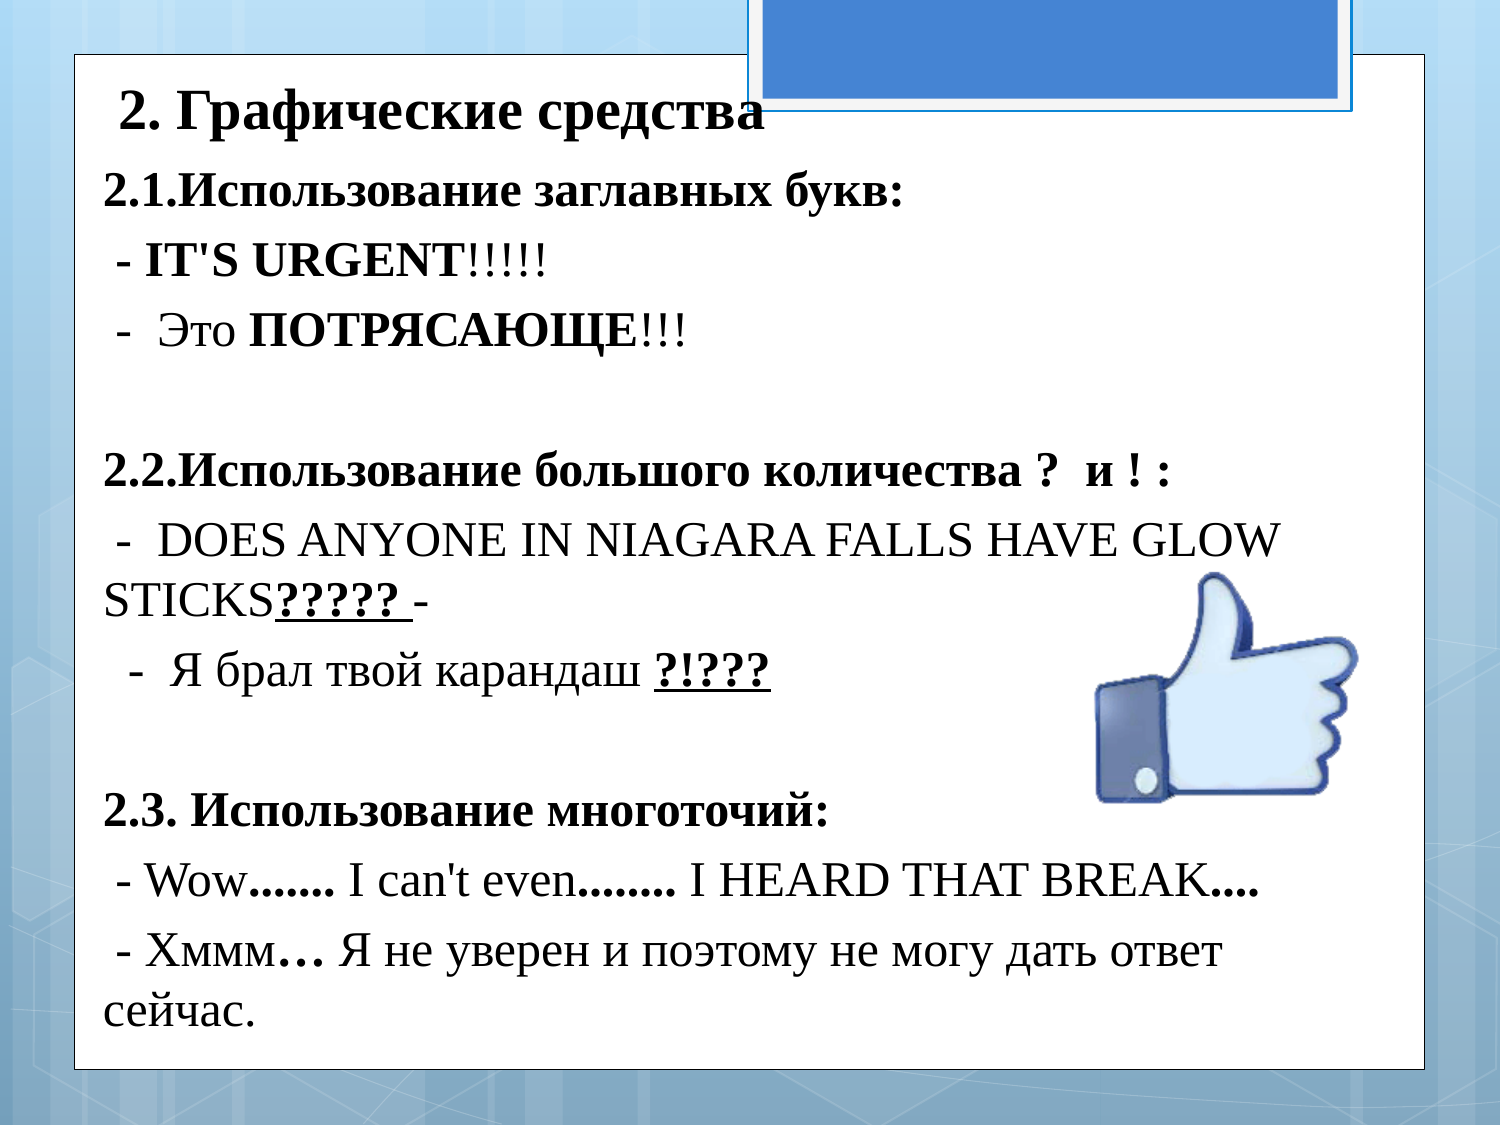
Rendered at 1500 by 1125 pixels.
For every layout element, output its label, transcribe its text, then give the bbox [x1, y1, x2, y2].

picture [1080, 550, 1378, 848]
title 2. Графические средства [88, 90, 1241, 149]
list 2.1.Использование заглавных букв: - IT'S URGENT!!!!! - Это ПОТРЯСАЮЩЕ!!! 2.2.Использование большого количества ? и ! : - DOES ANYONE IN NIAGARA FALLS HAVE GLOW STICKS????? - - Я брал твой карандаш ?!??? 2.3. Использование многоточий: - Wow....... I can't even........ I HEARD THAT BREAK.... - Хммм… Я не уверен и поэтому не могу дать ответ сейчас. [76, 149, 1400, 1012]
